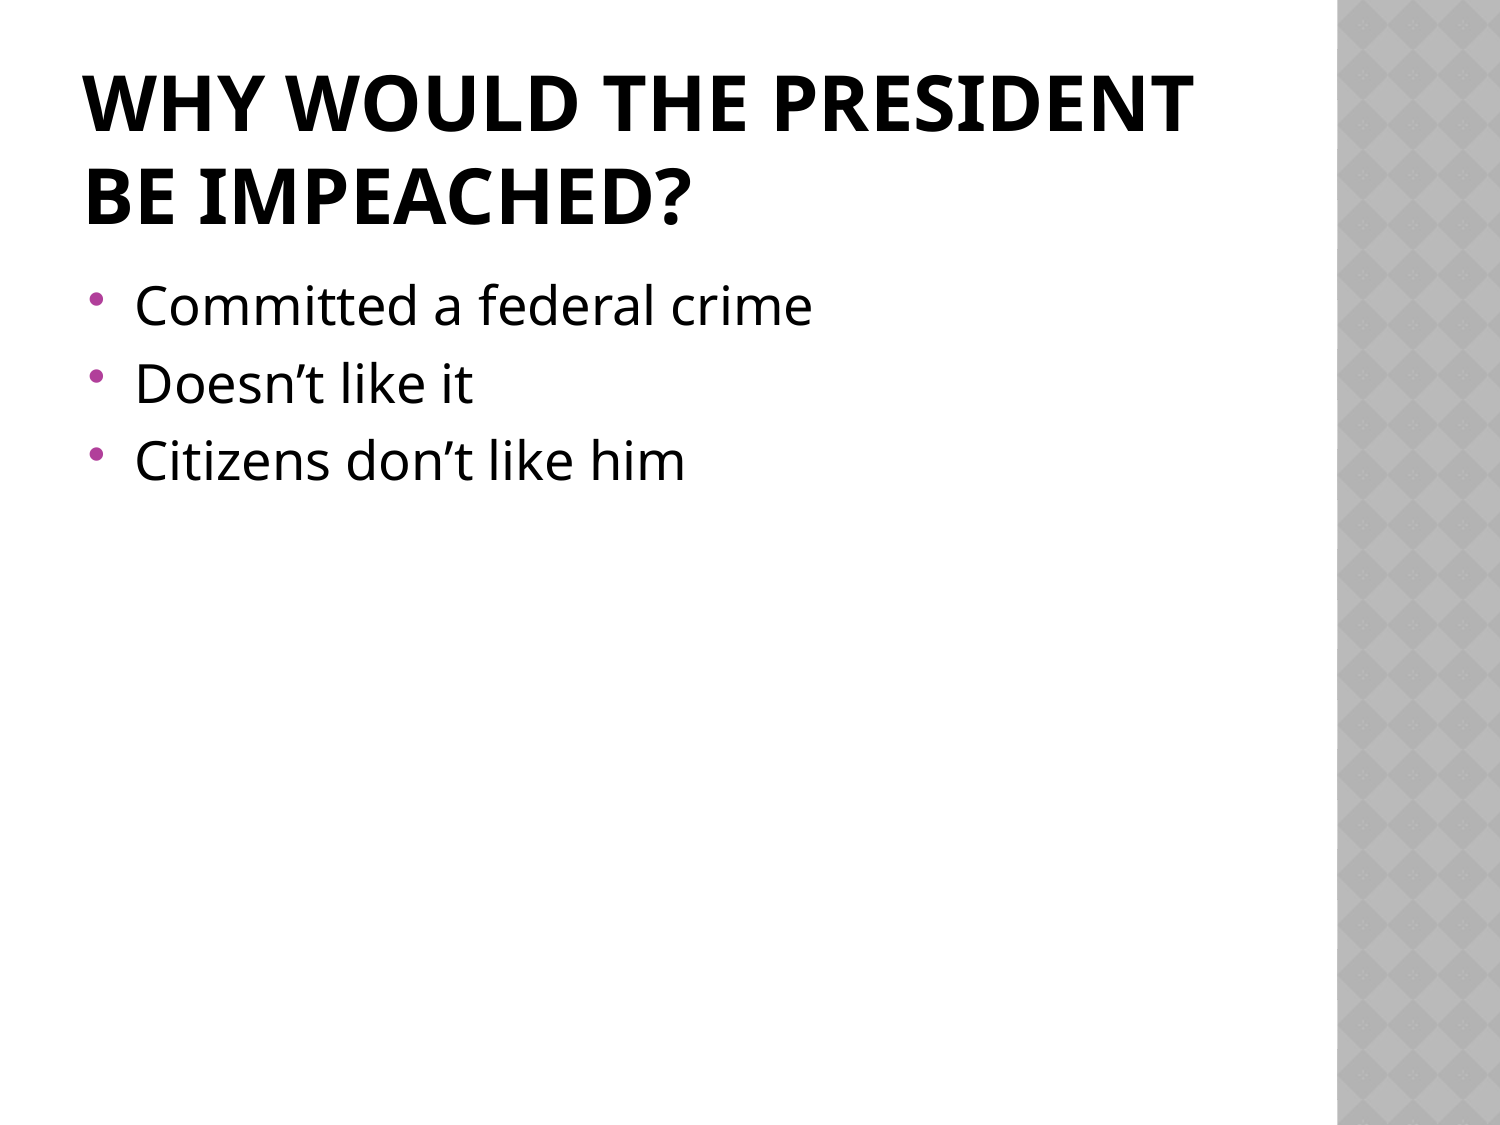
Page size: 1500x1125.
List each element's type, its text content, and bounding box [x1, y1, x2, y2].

list Committed a federal crime Doesn’t like it Citizens don’t like him [75, 264, 1263, 1059]
title Why would the president be impeached? [75, 52, 1263, 240]
